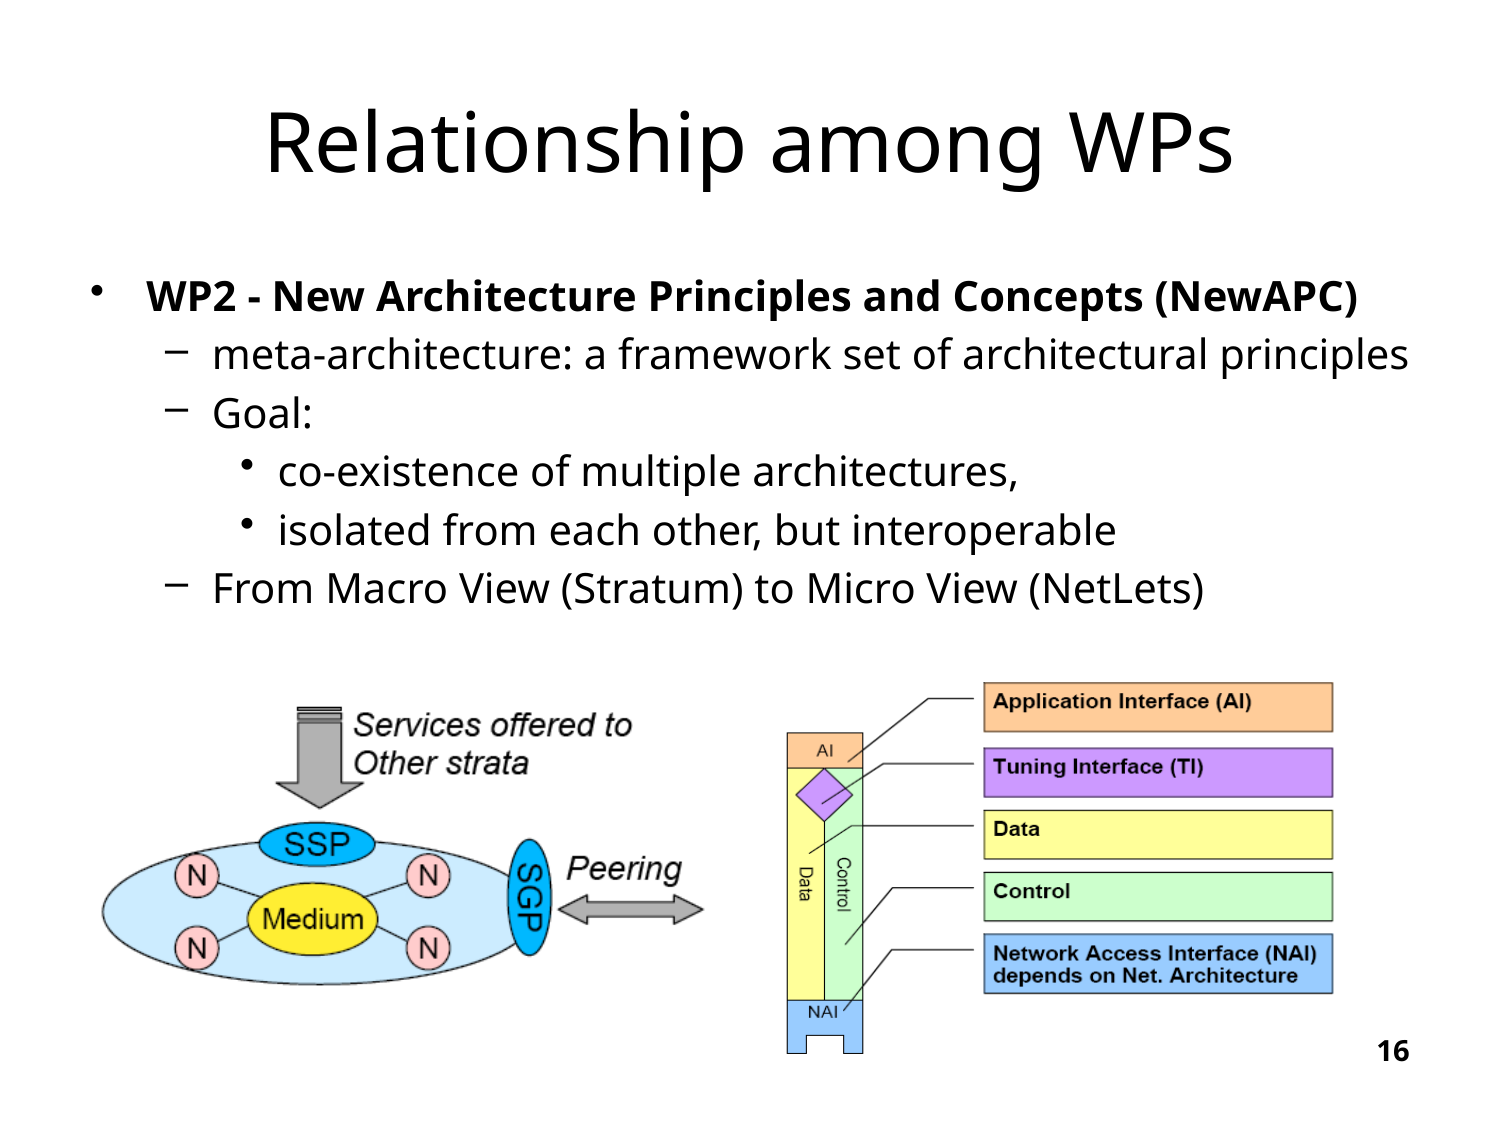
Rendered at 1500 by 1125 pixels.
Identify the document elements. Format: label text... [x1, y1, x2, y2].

title Relationship among WPs [74, 44, 1426, 233]
picture [774, 649, 1344, 1063]
picture [99, 662, 713, 994]
list WP2 - New Architecture Principles and Concepts (NewAPC) meta-architecture: a framework set of architectural principles Goal: co-existence of multiple architectures, isolated from each other, but interoperable From Macro View (Stratum) to Micro View (NetLets) [74, 262, 1426, 1006]
slide_number 16 [1074, 1024, 1426, 1103]
